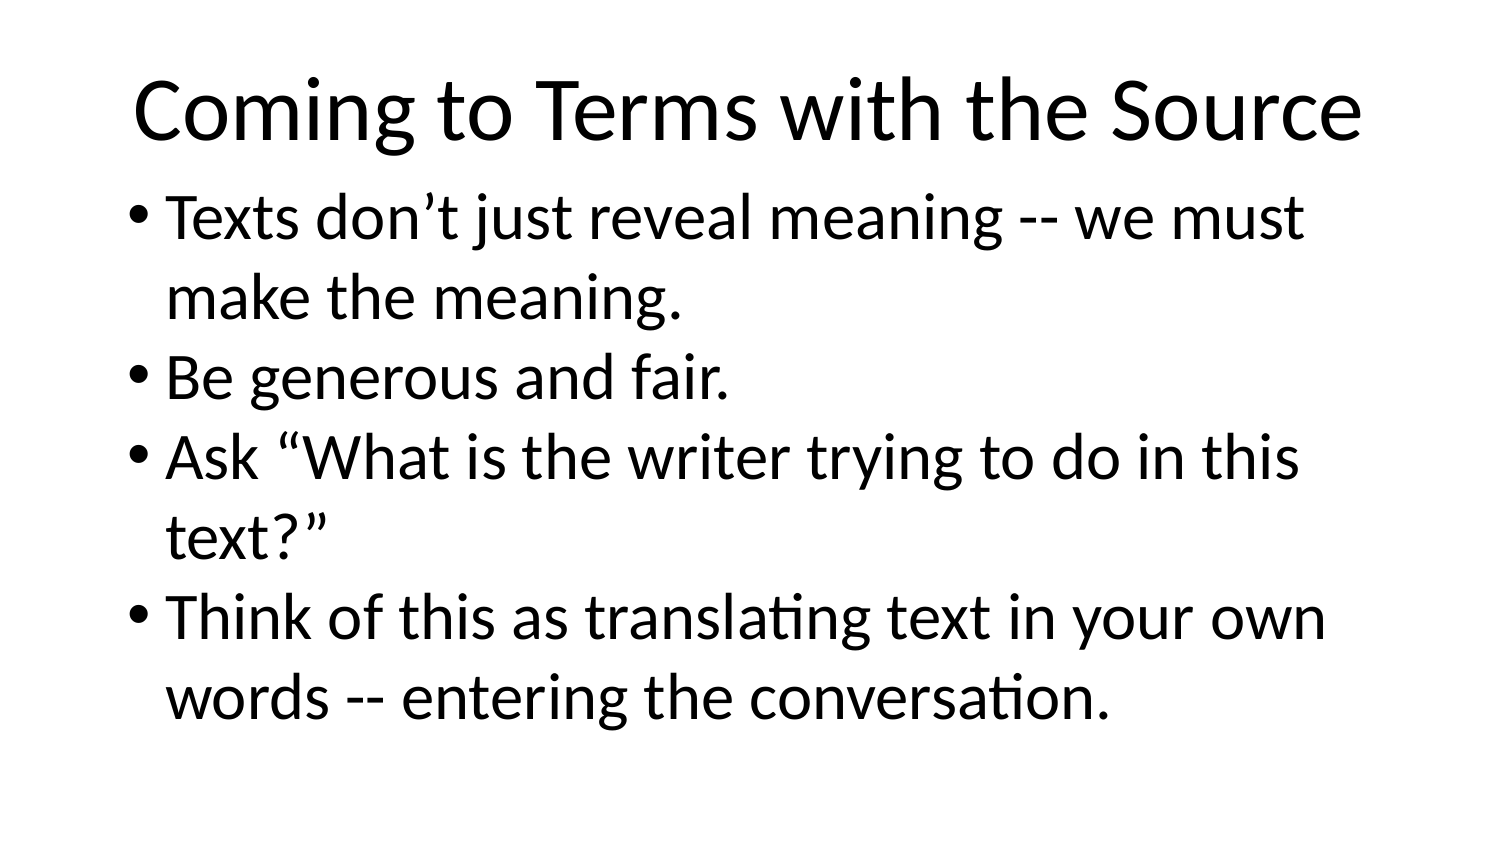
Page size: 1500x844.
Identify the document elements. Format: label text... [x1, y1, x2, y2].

list Texts don’t just reveal meaning -- we must make the meaning. Be generous and fair. Ask “What is the writer trying to do in this text?” Think of this as translating text in your own words -- entering the conversation. [75, 158, 1425, 715]
title Coming to Terms with the Source [75, 33, 1425, 158]
